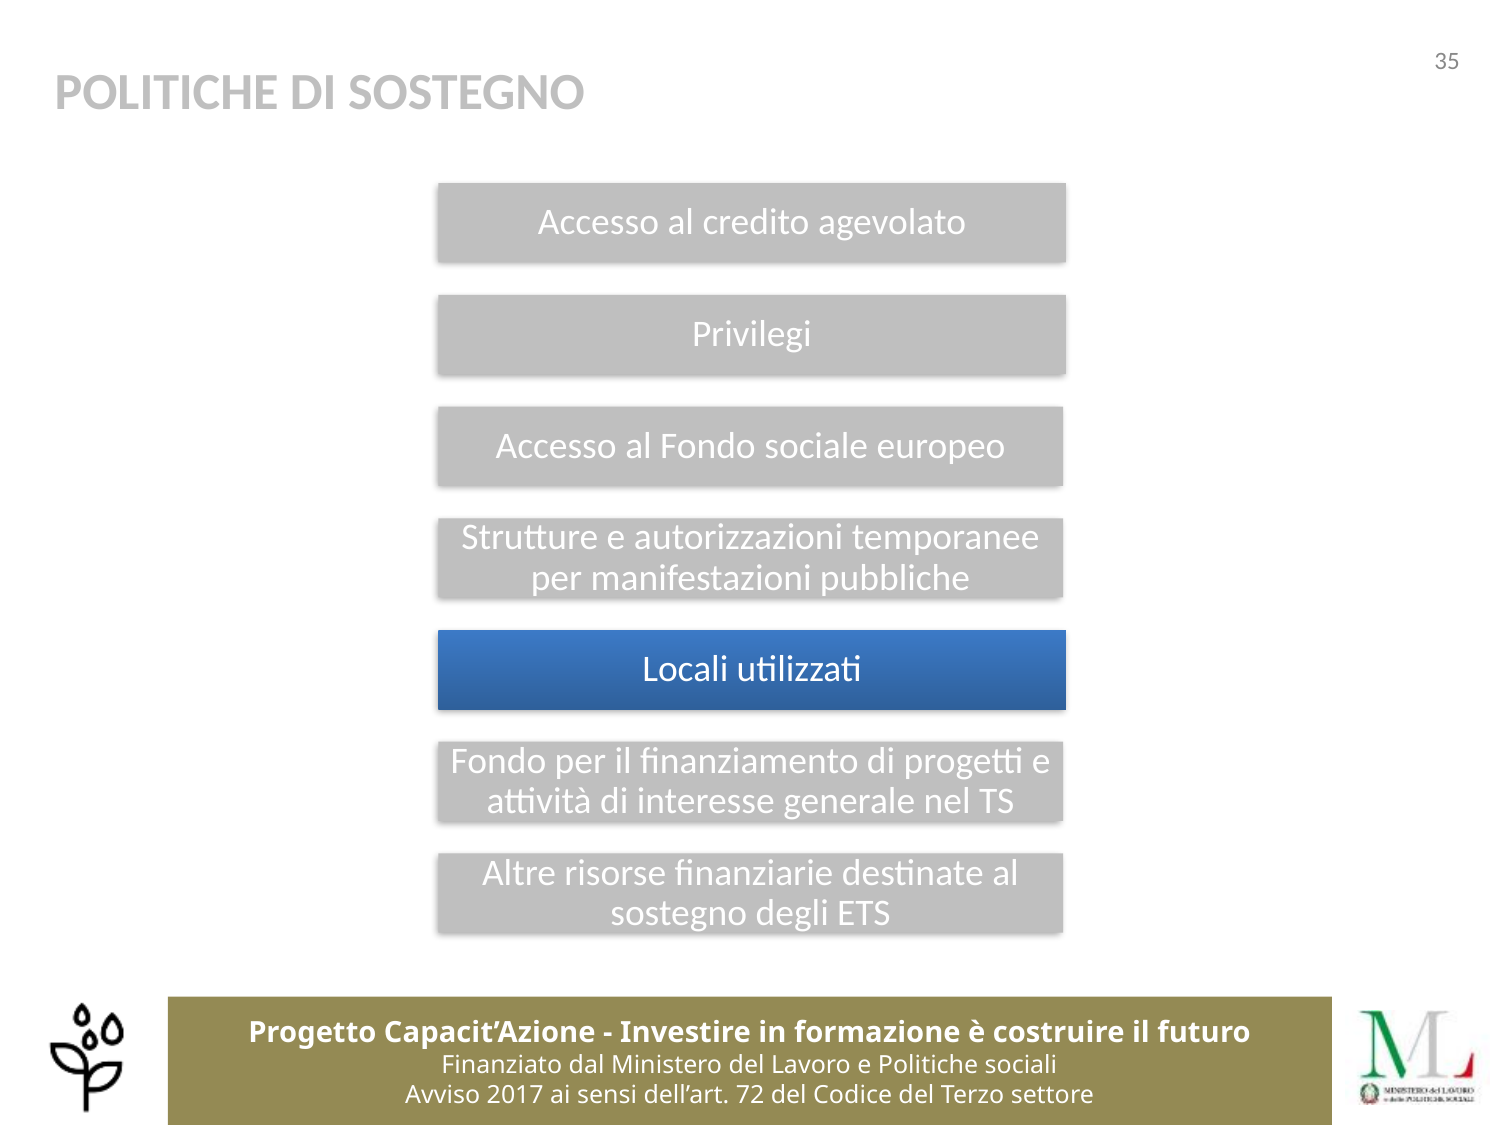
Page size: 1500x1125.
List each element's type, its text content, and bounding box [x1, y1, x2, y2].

slide_number 35 [1124, 29, 1475, 90]
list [115, 182, 1389, 933]
picture [47, 1002, 129, 1113]
text_box POLITICHE DI SOSTEGNO [39, 49, 602, 139]
picture [1345, 1009, 1491, 1106]
text_box Progetto Capacit’Azione - Investire in formazione è costruire il futuro Finanziato dal Ministero del Lavoro e Politiche sociali Avviso 2017 ai sensi dell’art. 72 del Codice del Terzo settore [166, 994, 1334, 1125]
